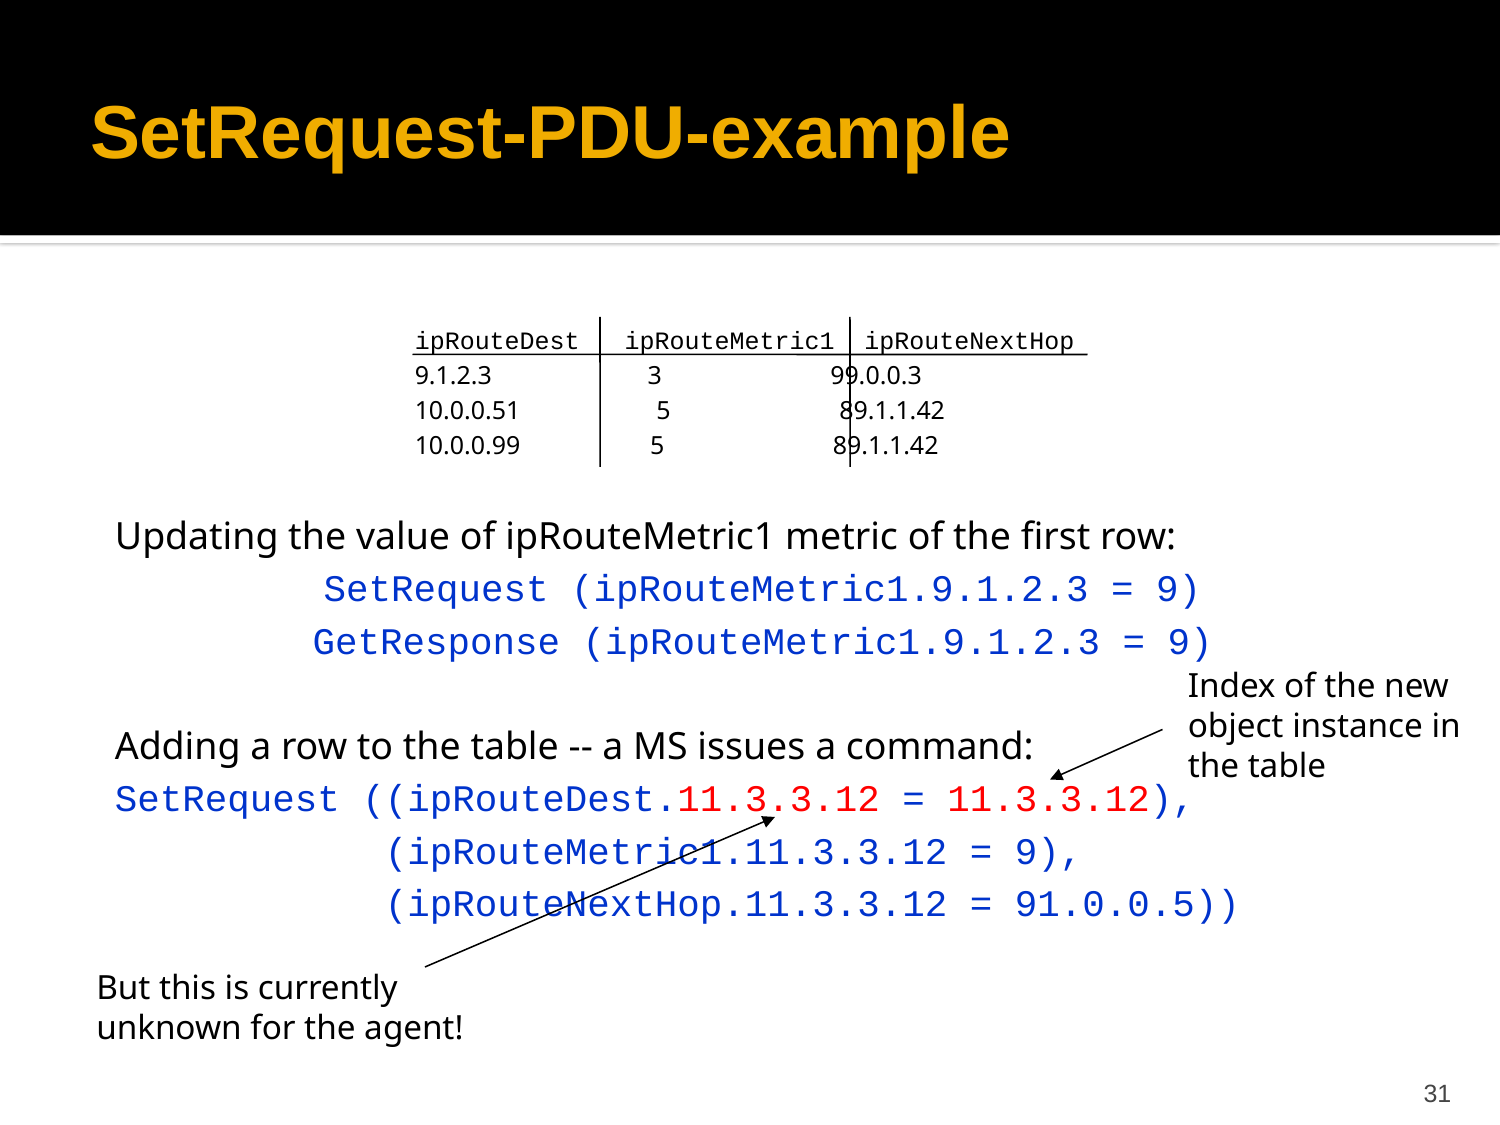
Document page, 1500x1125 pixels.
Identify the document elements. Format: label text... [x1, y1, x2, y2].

text_box Updating the value of ipRouteMetric1 metric of the first row: SetRequest (ipRouteMetric1.9.1.2.3 = 9) GetResponse (ipRouteMetric1.9.1.2.3 = 9) Adding a row to the table -- a MS issues a command: SetRequest ((ipRouteDest.11.3.3.12 = 11.3.3.12), (ipRouteMetric1.11.3.3.12 = 9), (ipRouteNextHop.11.3.3.12 = 91.0.0.5)) [99, 504, 1425, 1125]
text_box [1050, 729, 1163, 781]
title SetRequest-PDU-example [75, 25, 1425, 231]
text_box Index of the new object instance in the table [1173, 656, 1485, 791]
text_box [399, 316, 1113, 480]
slide_number 31 [1425, 1062, 1467, 1108]
text_box [443, 816, 775, 959]
text_box But this is currently unknown for the agent! [81, 959, 479, 1054]
